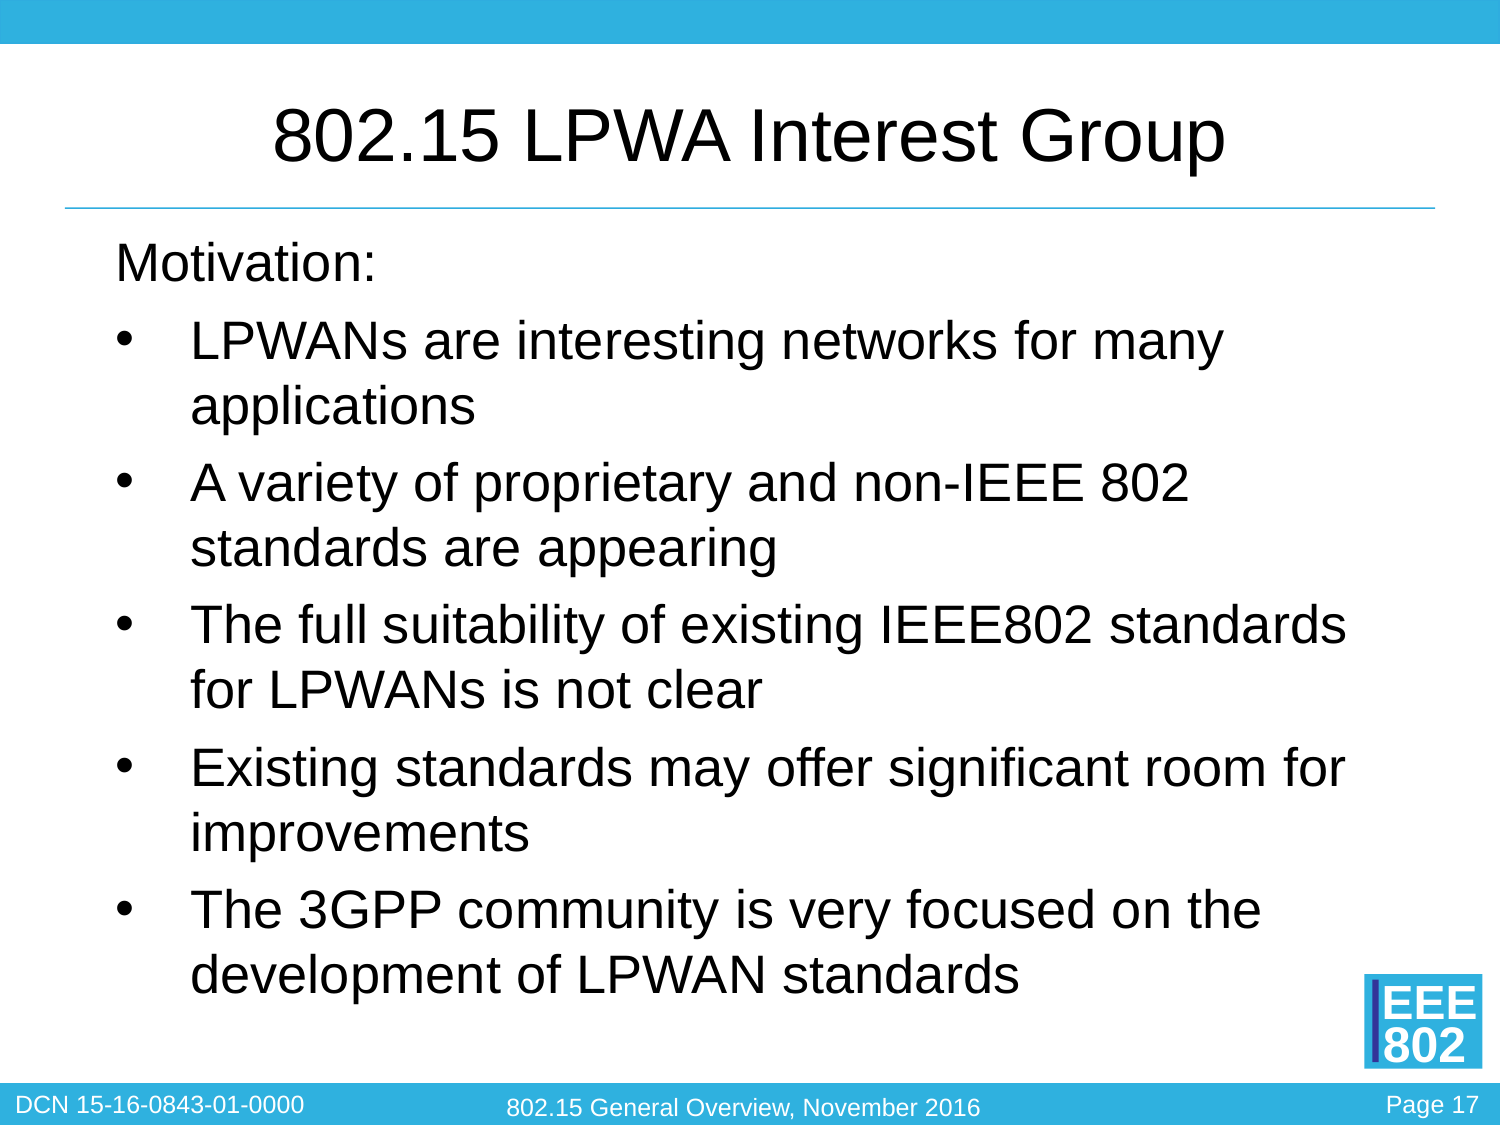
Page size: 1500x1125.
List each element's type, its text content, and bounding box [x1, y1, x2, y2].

list Motivation: LPWANs are interesting networks for many applications A variety of proprietary and non-IEEE 802 standards are appearing The full suitability of existing IEEE802 standards for LPWANs is not clear Existing standards may offer significant room for improvements The 3GPP community is very focused on the development of LPWAN standards [100, 220, 1400, 963]
title 802.15 LPWA Interest Group [75, 66, 1425, 197]
